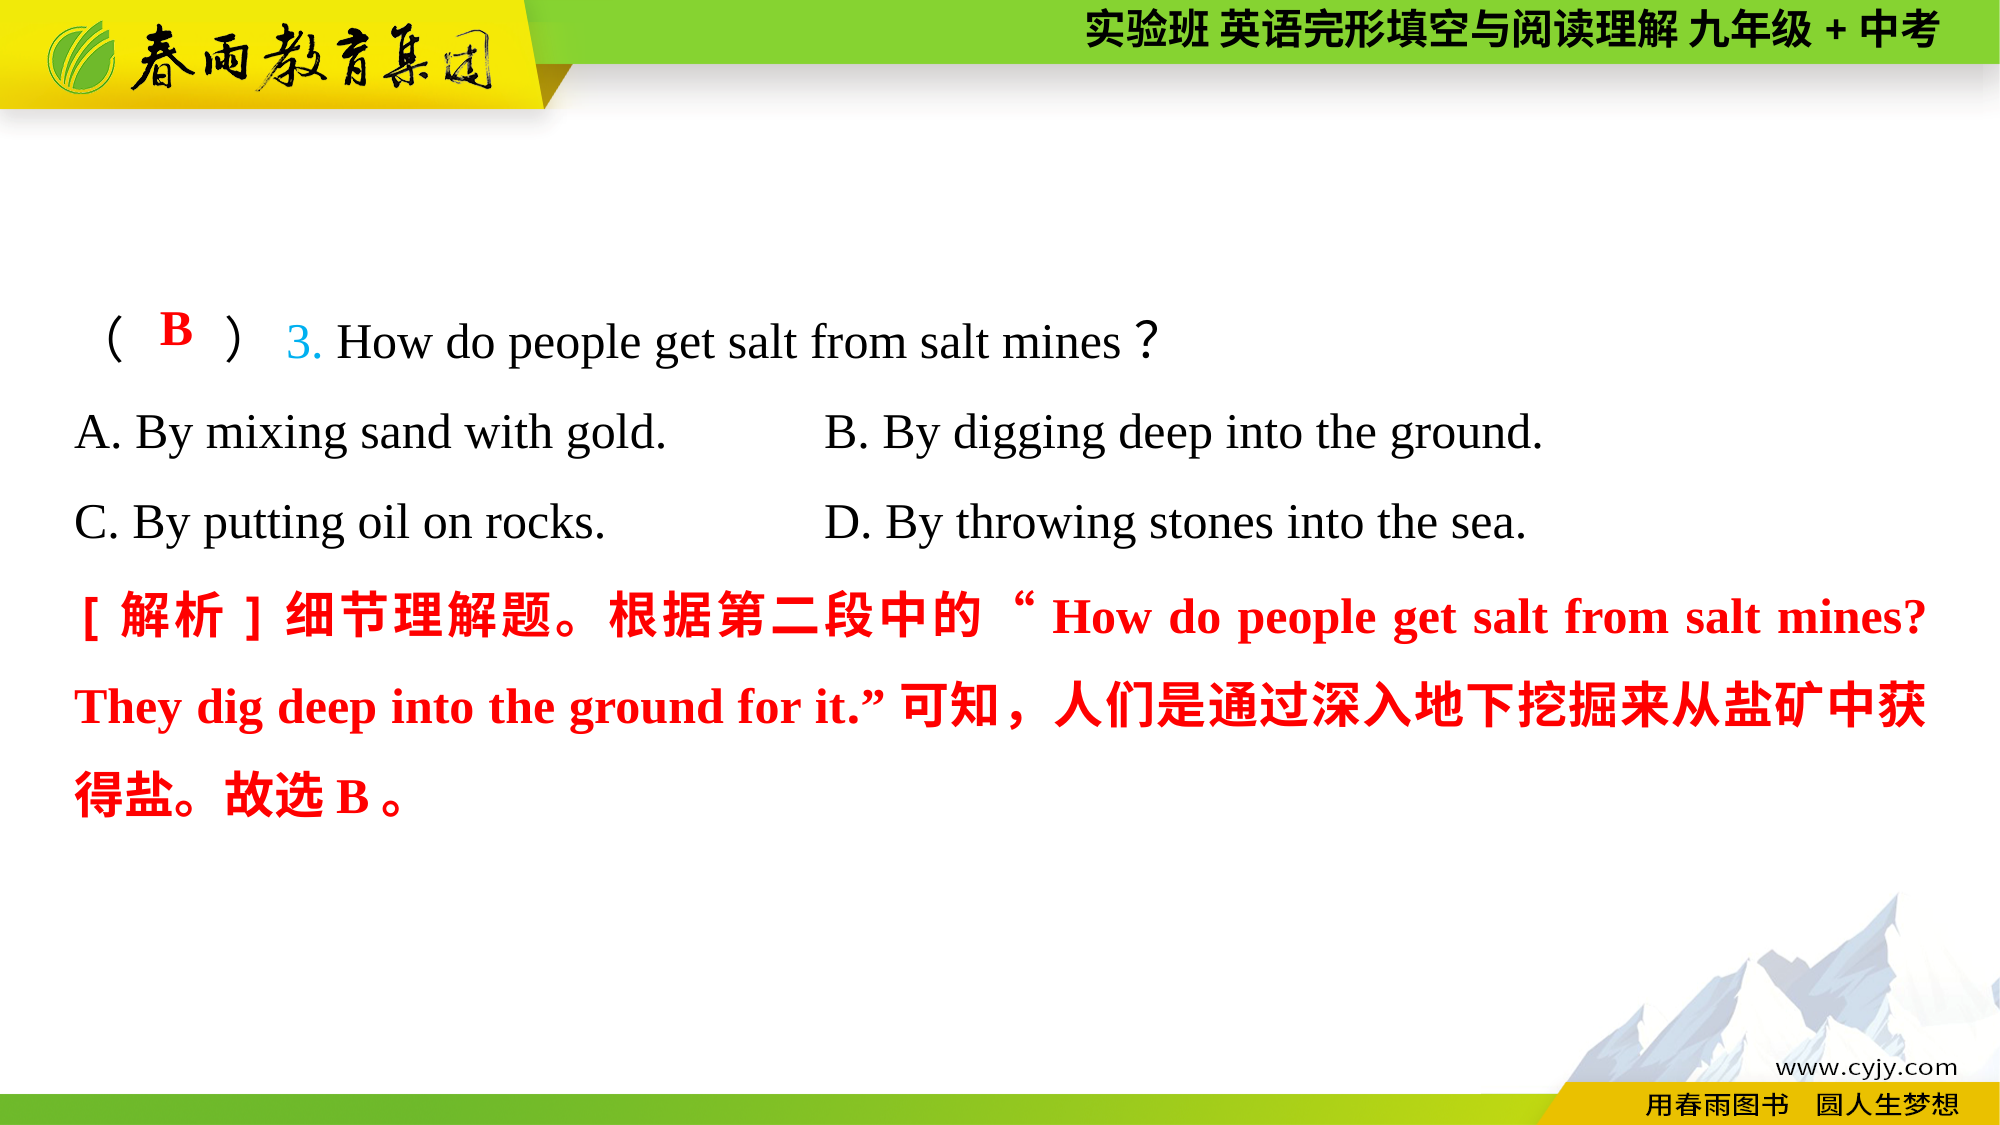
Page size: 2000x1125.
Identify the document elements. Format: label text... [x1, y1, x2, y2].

list （ ）3. How do people get salt from salt mines？ A. By mixing sand with gold. B. By digging deep into the ground. C. By putting oil on rocks. D. By throwing stones into the sea. [59, 271, 1944, 560]
picture [0, 0, 2000, 1125]
text_box B [144, 287, 208, 363]
text_box [解析]细节理解题。根据第二段中的“How do people get salt from salt mines? They dig deep into the ground for it.”可知，人们是通过深入地下挖掘来从盐矿中获得盐。故选B。 [59, 560, 1944, 831]
